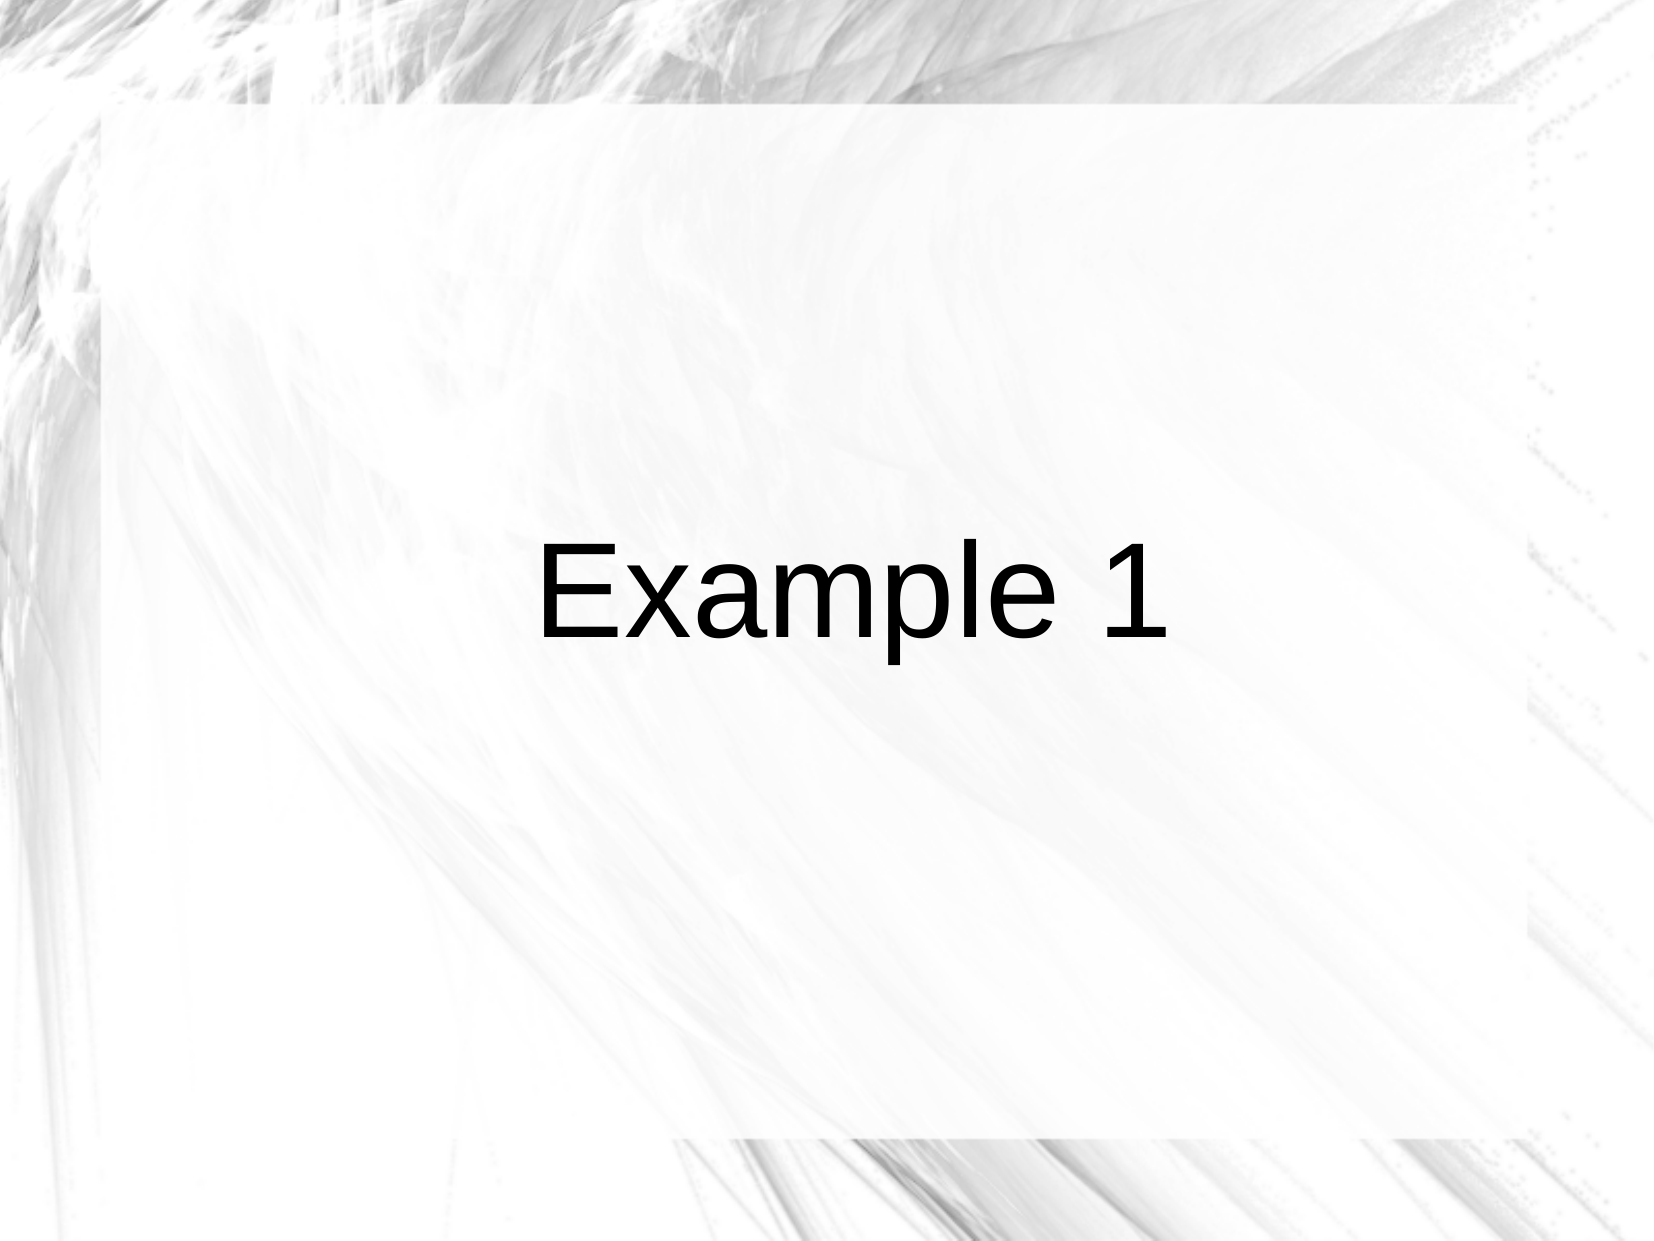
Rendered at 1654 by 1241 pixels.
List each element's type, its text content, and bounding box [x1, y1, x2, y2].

picture [0, 0, 1654, 1241]
list Example 1 [118, 319, 1571, 1109]
